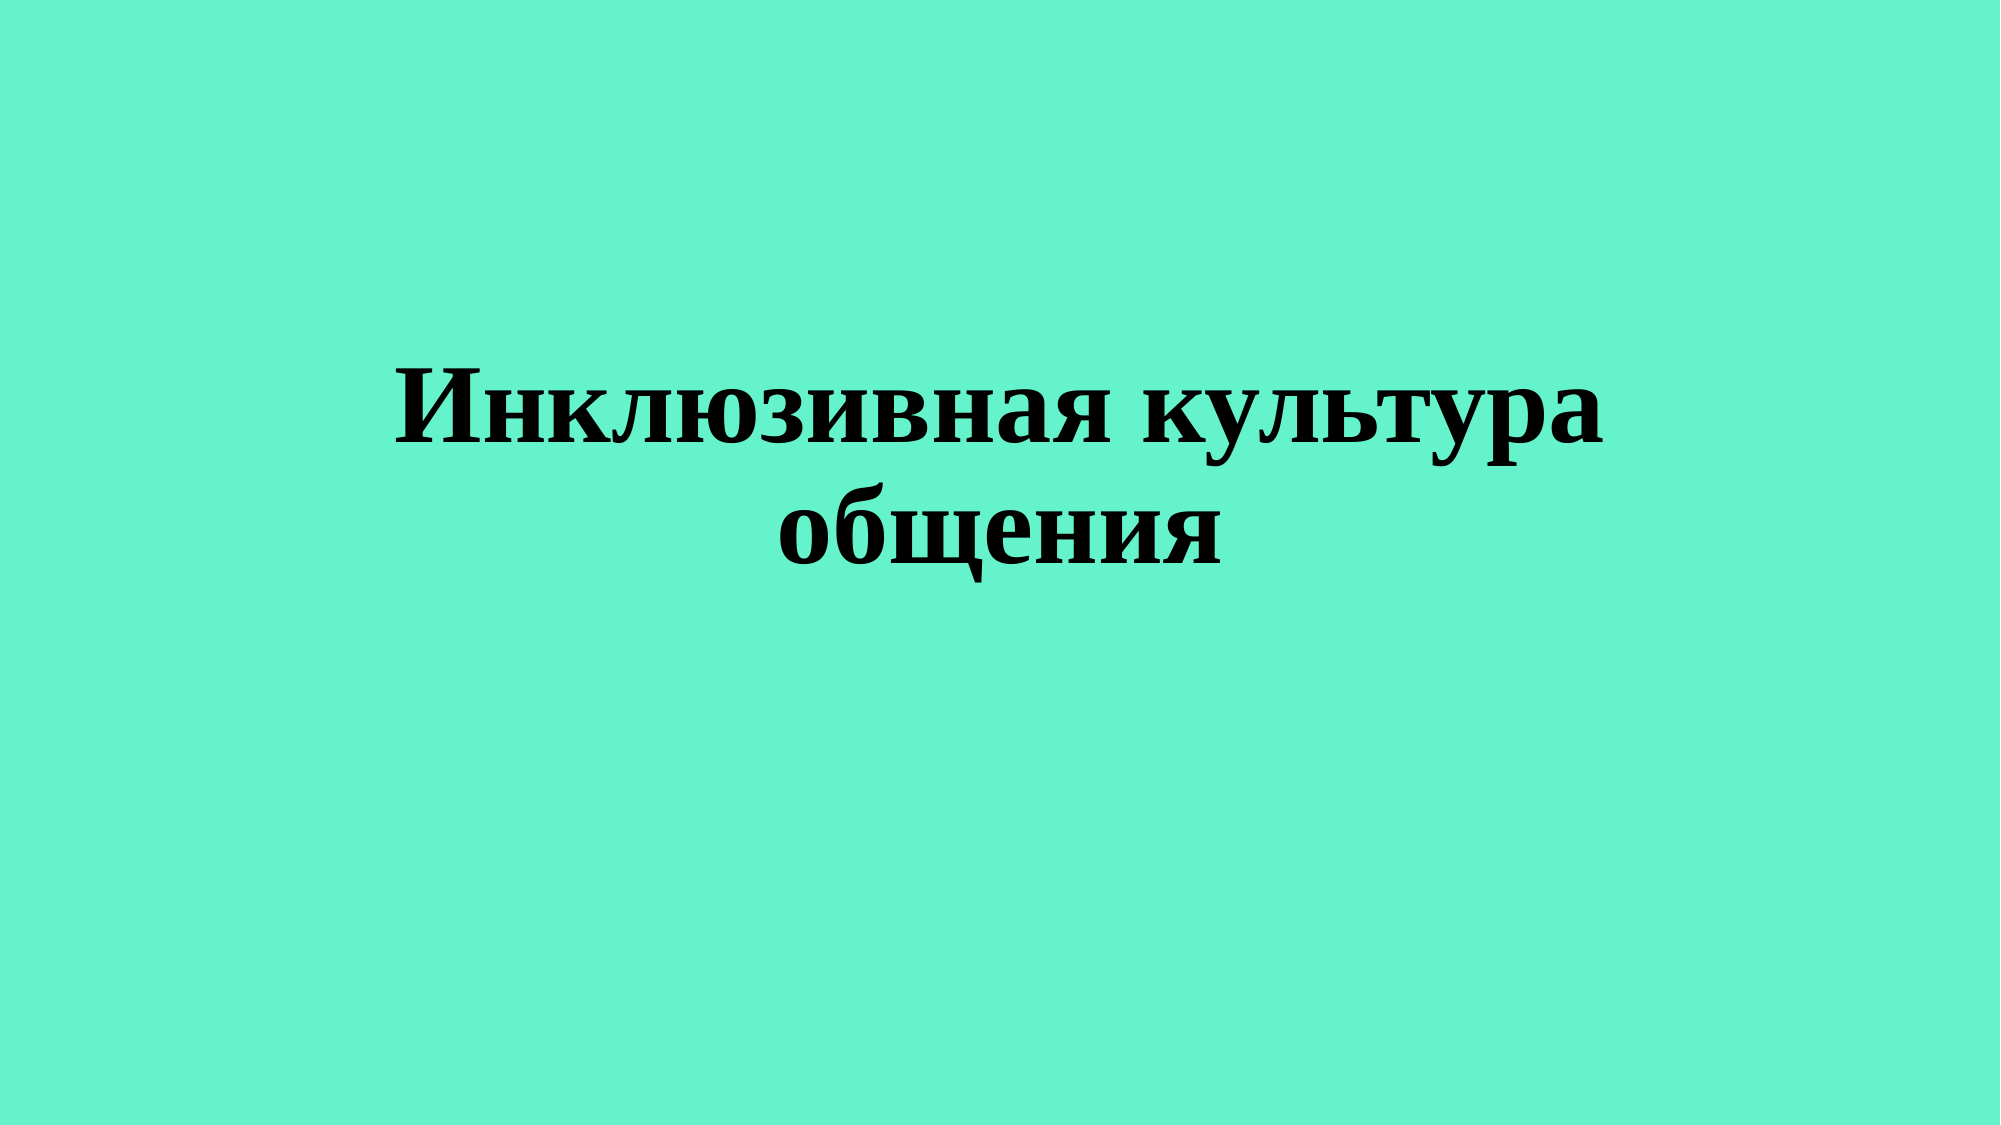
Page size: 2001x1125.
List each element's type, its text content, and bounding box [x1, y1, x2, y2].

title Инклюзивная культура общения [249, 293, 1750, 596]
